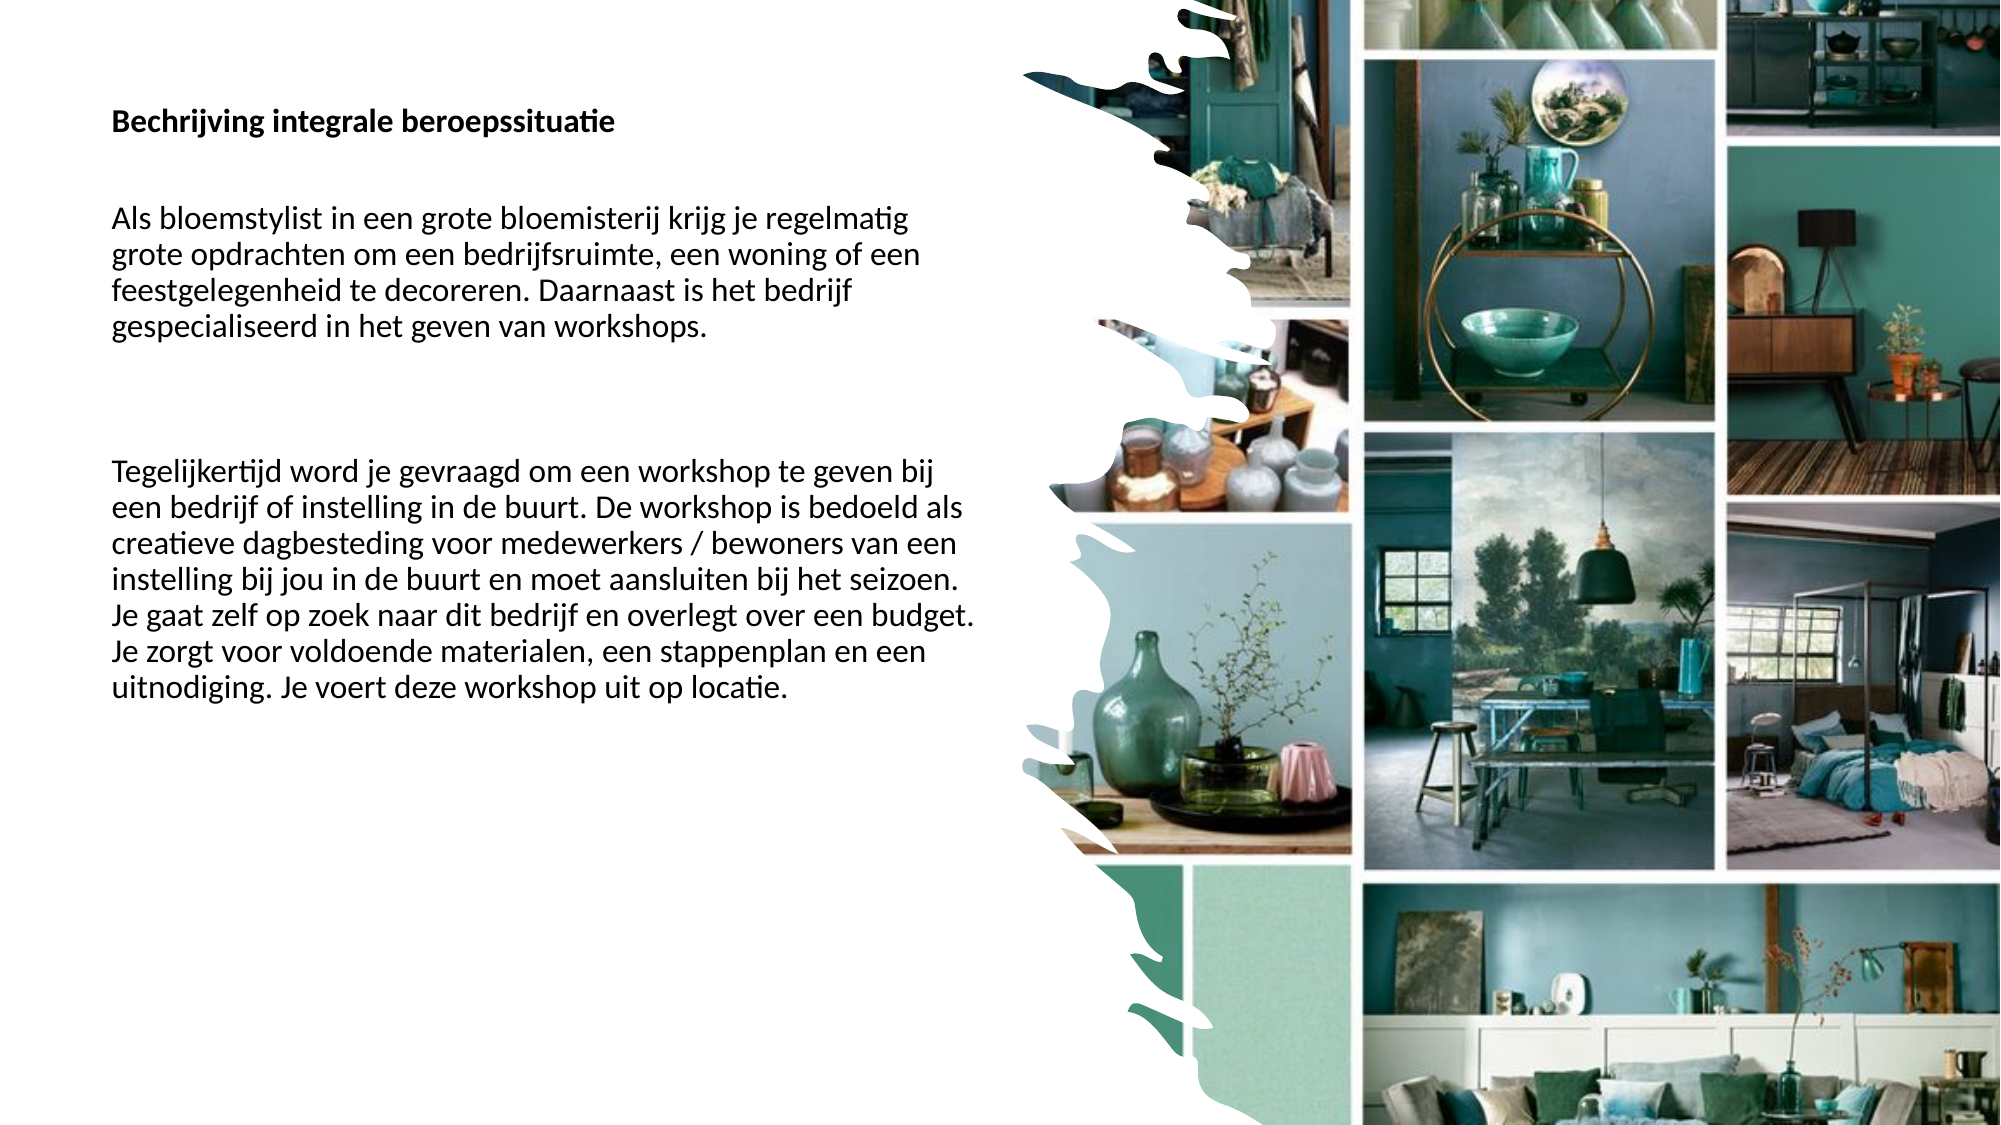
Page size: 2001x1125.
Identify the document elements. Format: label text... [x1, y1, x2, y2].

picture [1021, 0, 2000, 1125]
text_box [0, 0, 1021, 1125]
text_box Bechrijving integrale beroepssituatie Als bloemstylist in een grote bloemisterij krijg je regelmatig grote opdrachten om een bedrijfsruimte, een woning of een feestgelegenheid te decoreren. Daarnaast is het bedrijf gespecialiseerd in het geven van workshops. Tegelijkertijd word je gevraagd om een workshop te geven bij een bedrijf of instelling in de buurt. De workshop is bedoeld als creatieve dagbesteding voor medewerkers / bewoners van een instelling bij jou in de buurt en moet aansluiten bij het seizoen. Je gaat zelf op zoek naar dit bedrijf en overlegt over een budget. Je zorgt voor voldoende materialen, een stappenplan en een uitnodiging. Je voert deze workshop uit op locatie. [96, 96, 1000, 1048]
